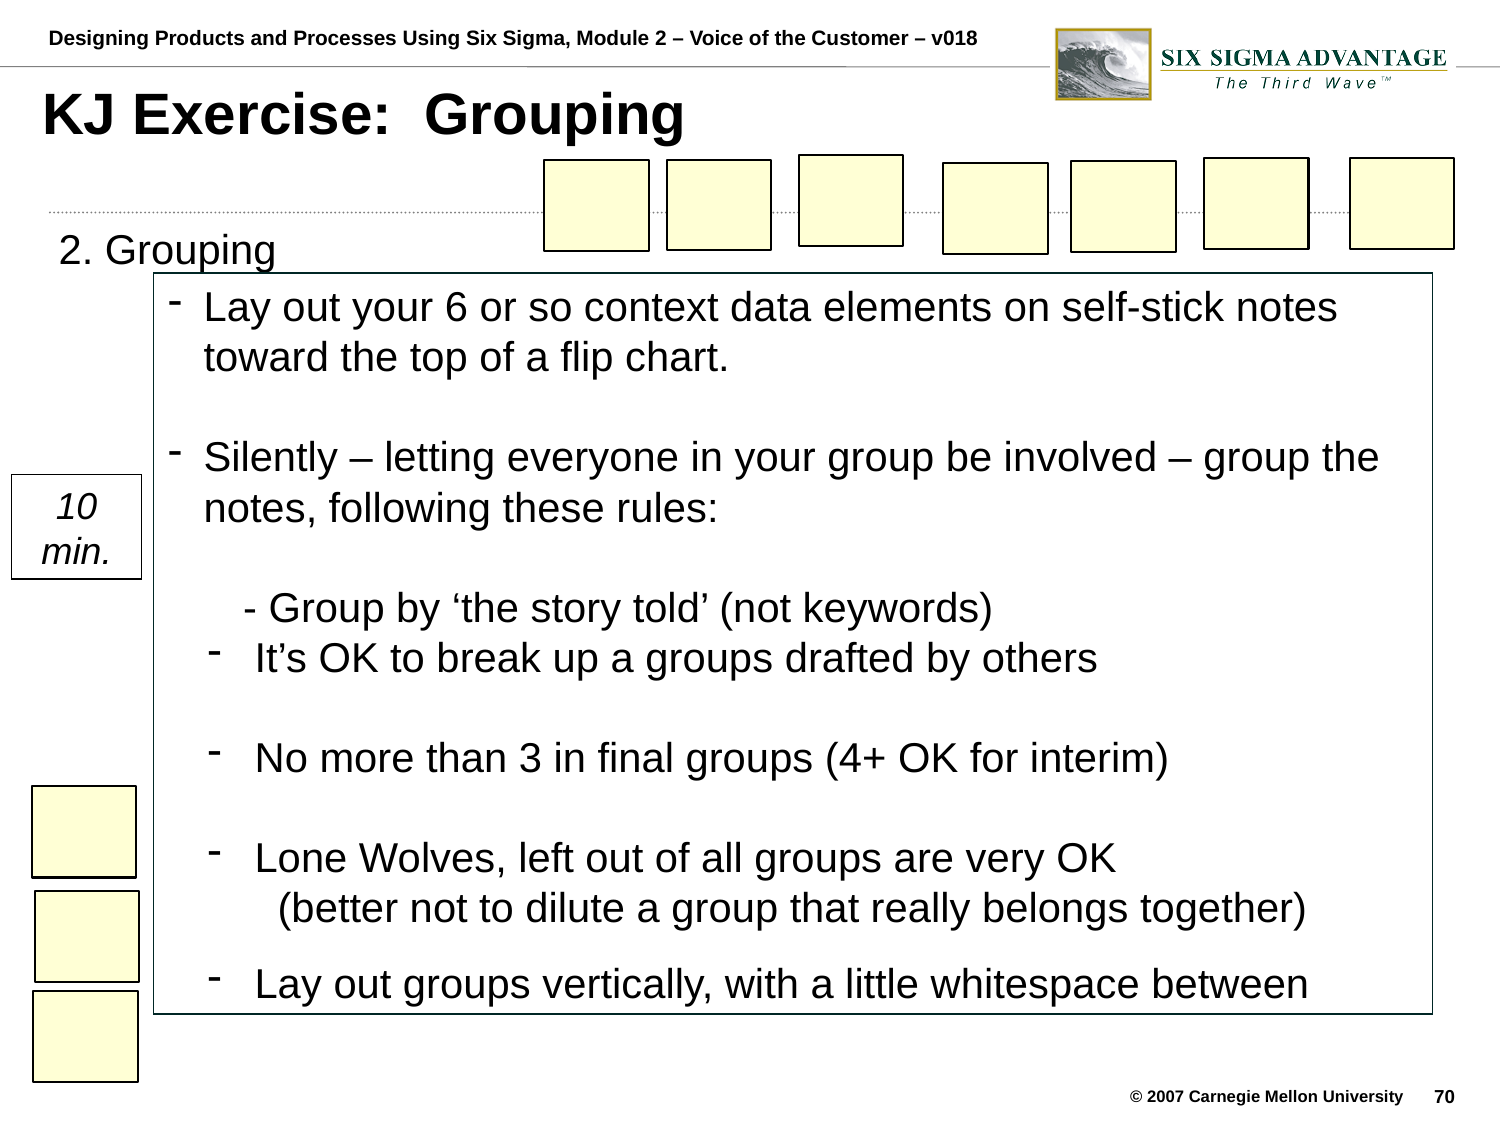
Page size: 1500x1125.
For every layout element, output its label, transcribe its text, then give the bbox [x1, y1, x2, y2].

text_box [943, 163, 1048, 255]
text_box [544, 159, 649, 251]
title KJ Exercise: Grouping [42, 89, 1438, 147]
text_box [1071, 161, 1176, 253]
text_box 2. Grouping [43, 215, 1377, 281]
picture [1049, 24, 1456, 104]
text_box [1349, 157, 1455, 249]
text_box [798, 154, 904, 247]
text_box [34, 890, 139, 982]
text_box [666, 159, 772, 251]
text_box [1204, 157, 1309, 249]
text_box Lay out your 6 or so context data elements on self-stick notes toward the top of a flip chart. Silently – letting everyone in your group be involved – group the notes, following these rules: - Group by ‘the story told’ (not keywords) It’s OK to break up a groups drafted by others No more than 3 in final groups (4+ OK for interim) Lone Wolves, left out of all groups are very OK (better not to dilute a group that really belongs together) Lay out groups vertically, with a little whitespace between [153, 272, 1433, 1015]
text_box [33, 990, 138, 1082]
text_box 10 min. [11, 474, 142, 580]
text_box [31, 786, 137, 878]
